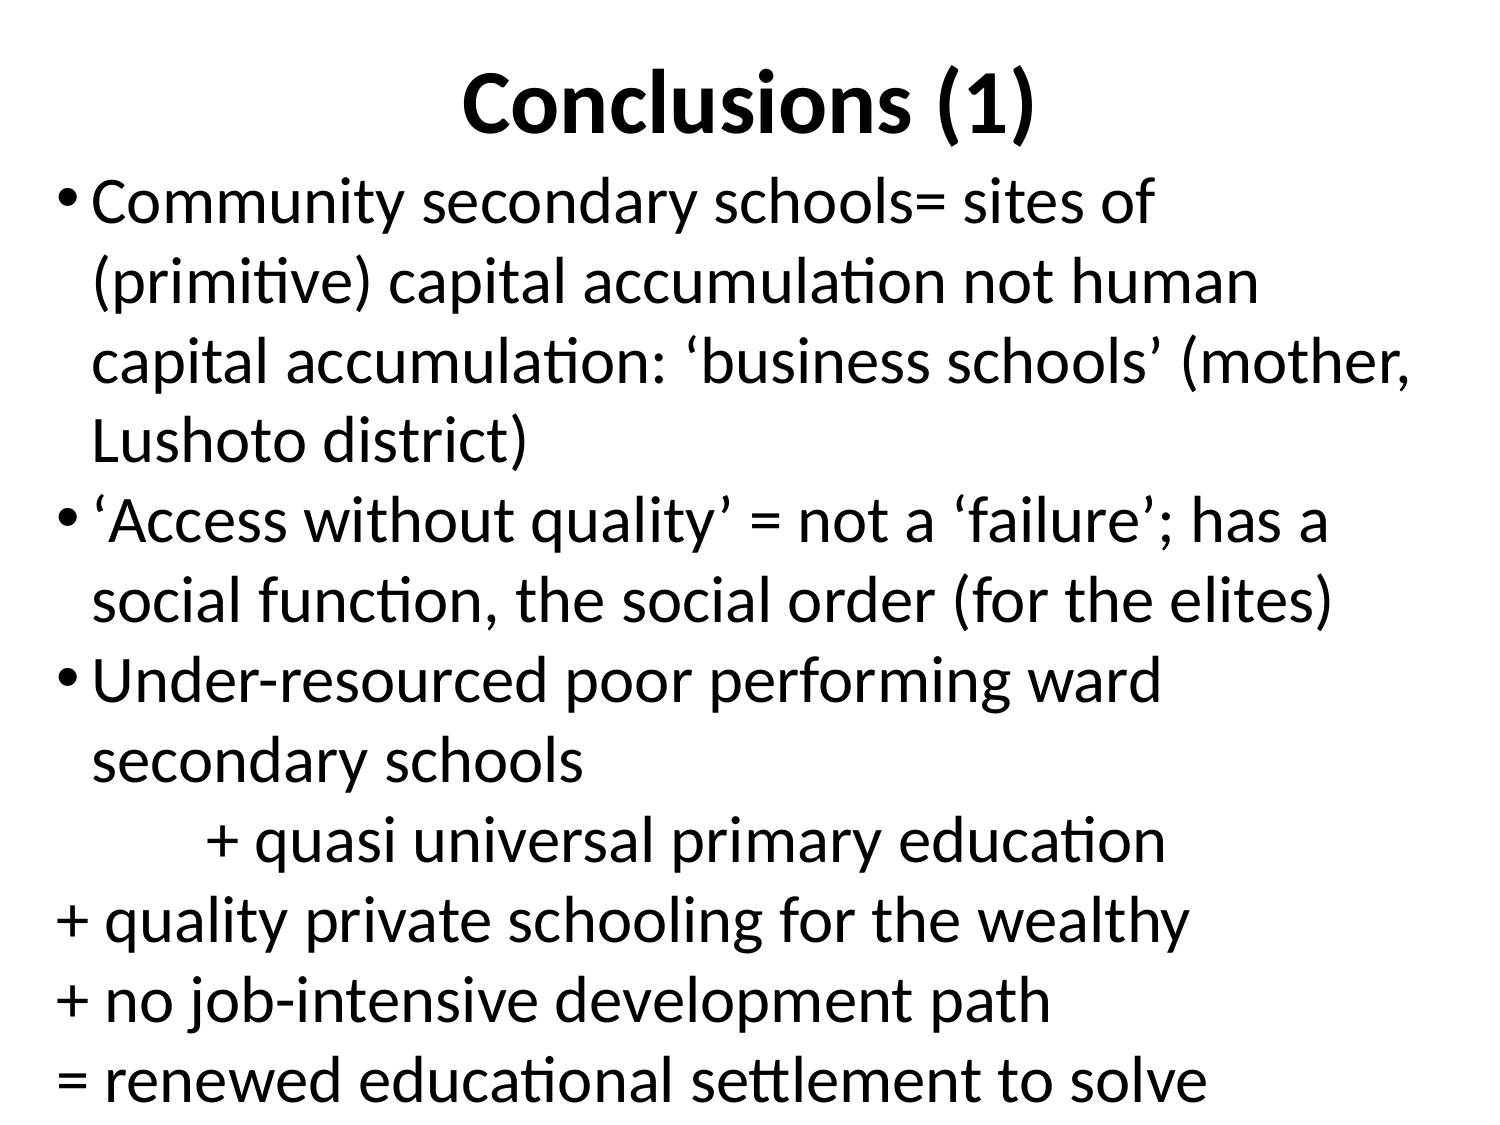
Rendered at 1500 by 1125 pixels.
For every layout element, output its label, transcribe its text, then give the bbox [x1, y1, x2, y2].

text_box Conclusions (1) [75, 45, 1425, 149]
text_box Community secondary schools= sites of (primitive) capital accumulation not human capital accumulation: ‘business schools’ (mother, Lushoto district) ‘Access without quality’ = not a ‘failure’; has a social function, the social order (for the elites) Under-resourced poor performing ward secondary schools + quasi universal primary education + quality private schooling for the wealthy + no job-intensive development path = renewed educational settlement to solve structural tension inherent to education systems (youth integration and accumulation/social differentiation) [41, 149, 1459, 1106]
